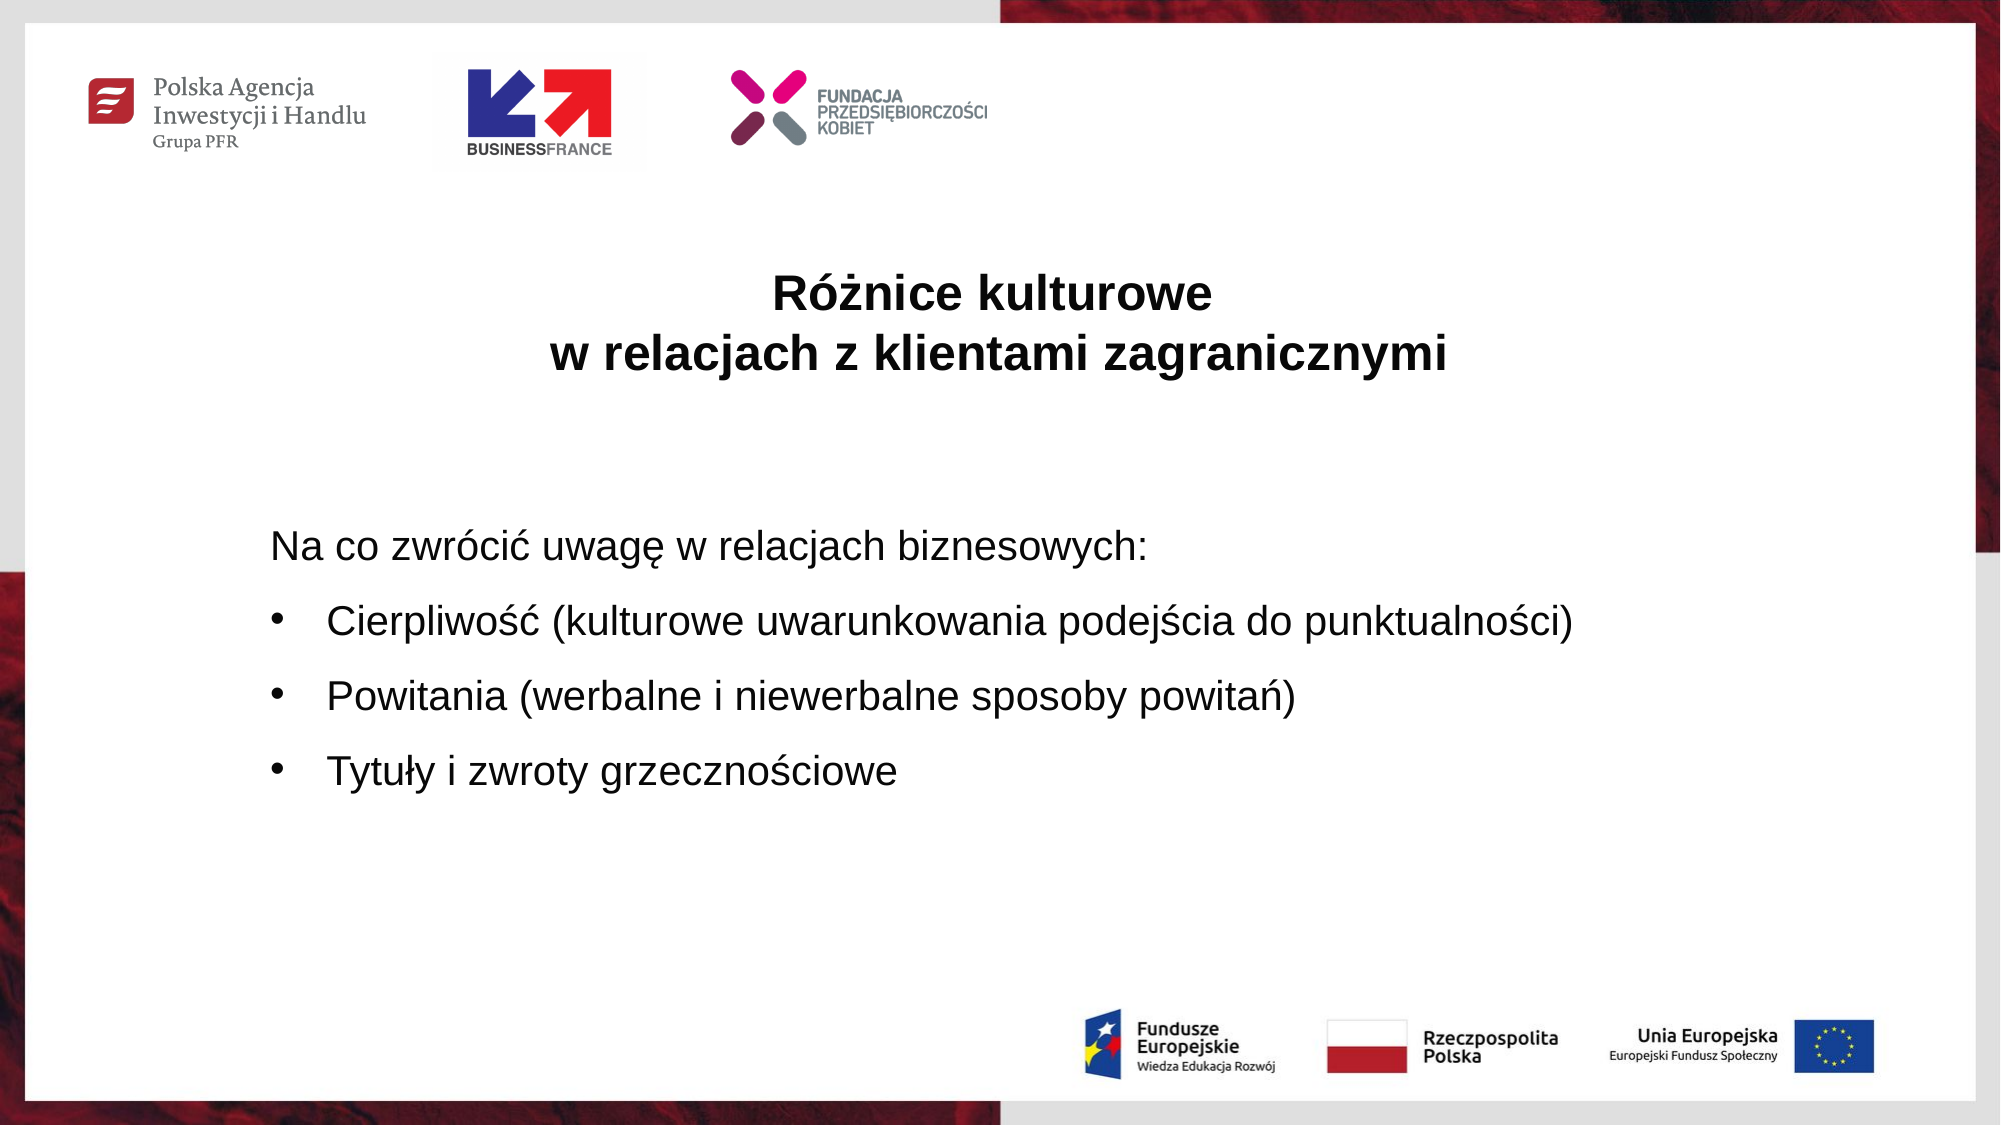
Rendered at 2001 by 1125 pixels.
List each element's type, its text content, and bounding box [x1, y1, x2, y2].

text_box Różnice kulturowe w relacjach z klientami zagranicznymi [263, 256, 1737, 385]
picture [0, 0, 2001, 1125]
text_box Na co zwrócić uwagę w relacjach biznesowych: Cierpliwość (kulturowe uwarunkowania podejścia do punktualności) Powitania (werbalne i niewerbalne sposoby powitań) Tytuły i zwroty grzecznościowe [265, 514, 1734, 798]
